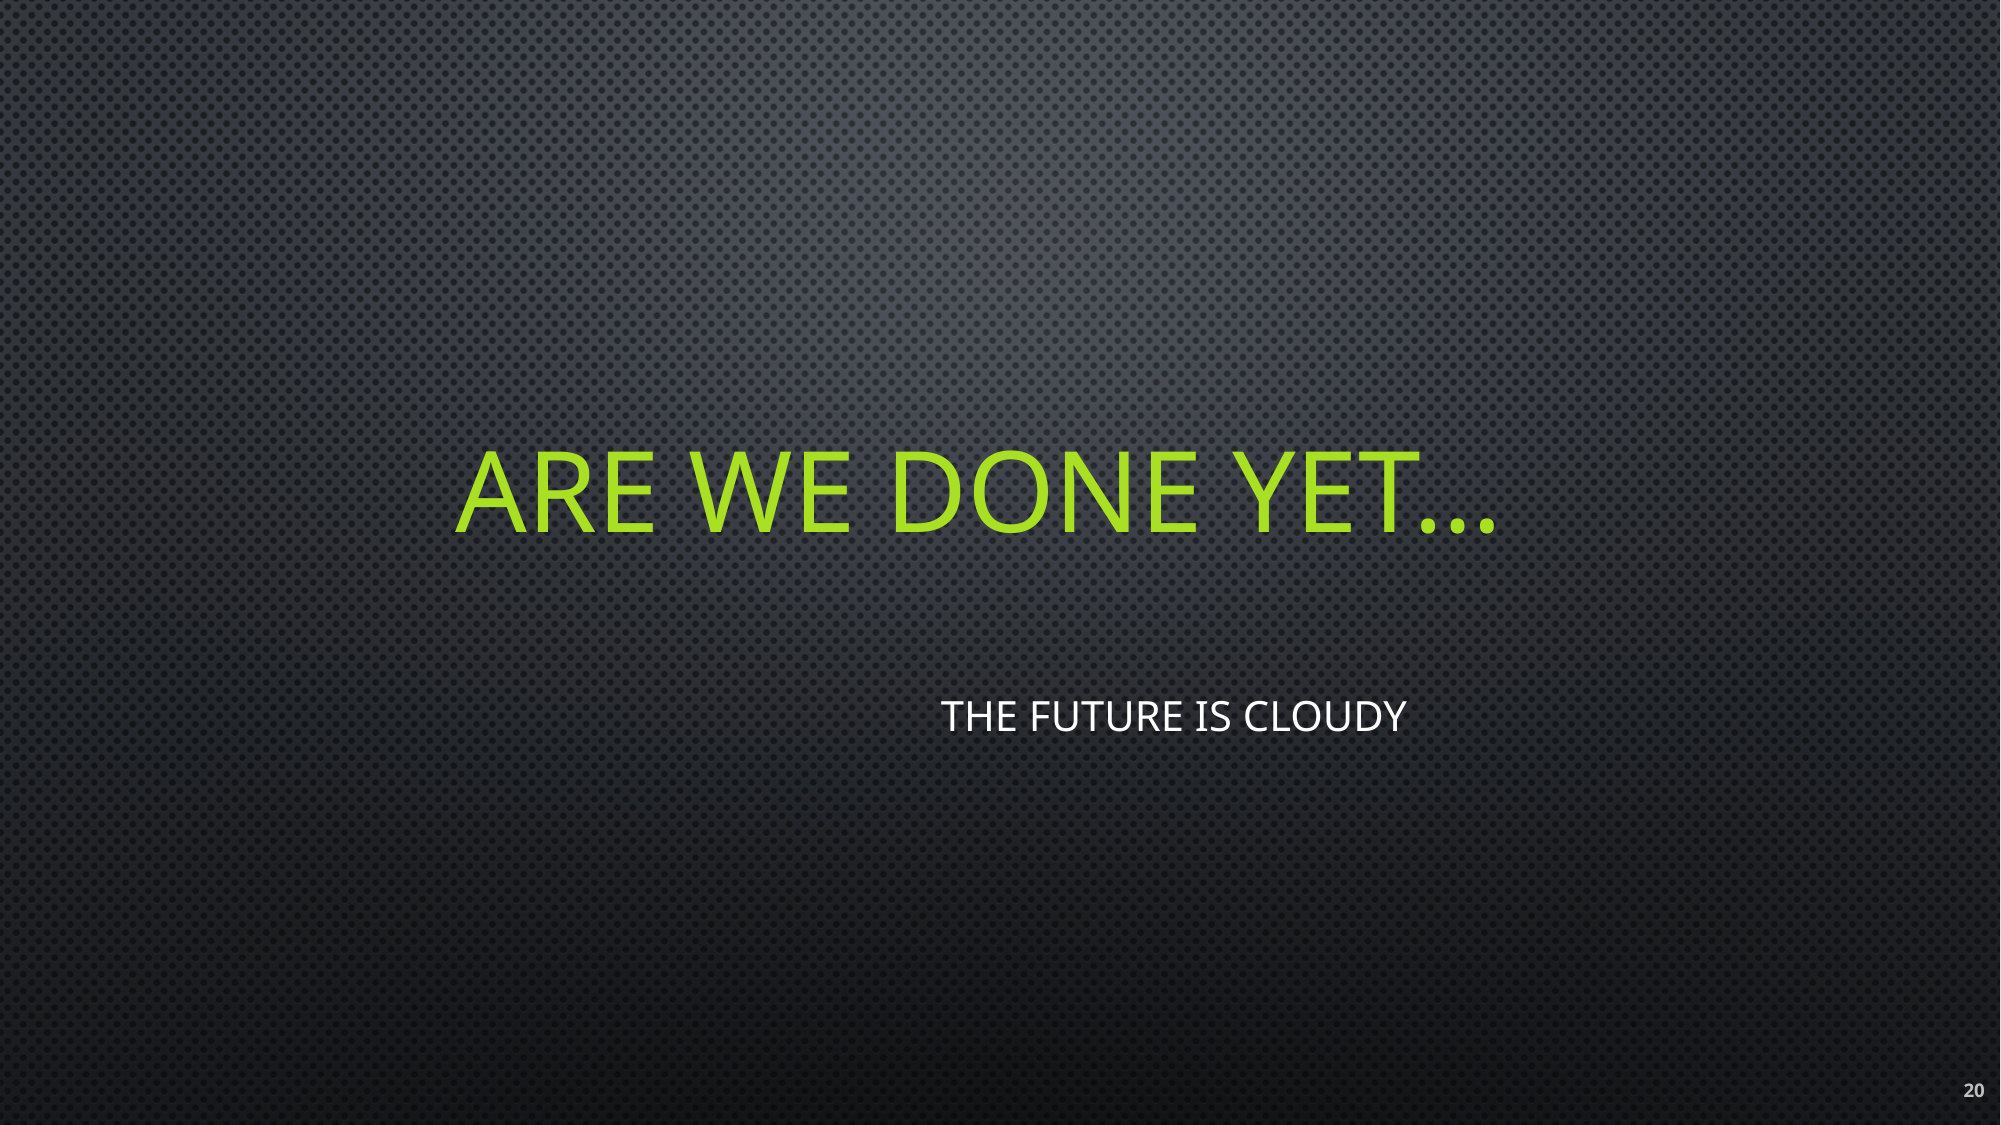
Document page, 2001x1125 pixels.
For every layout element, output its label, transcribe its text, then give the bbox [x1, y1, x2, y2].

title Are we done yet… [116, 94, 1842, 563]
list The future is cloudy [536, 682, 1423, 929]
slide_number 20 [1909, 1061, 2000, 1122]
